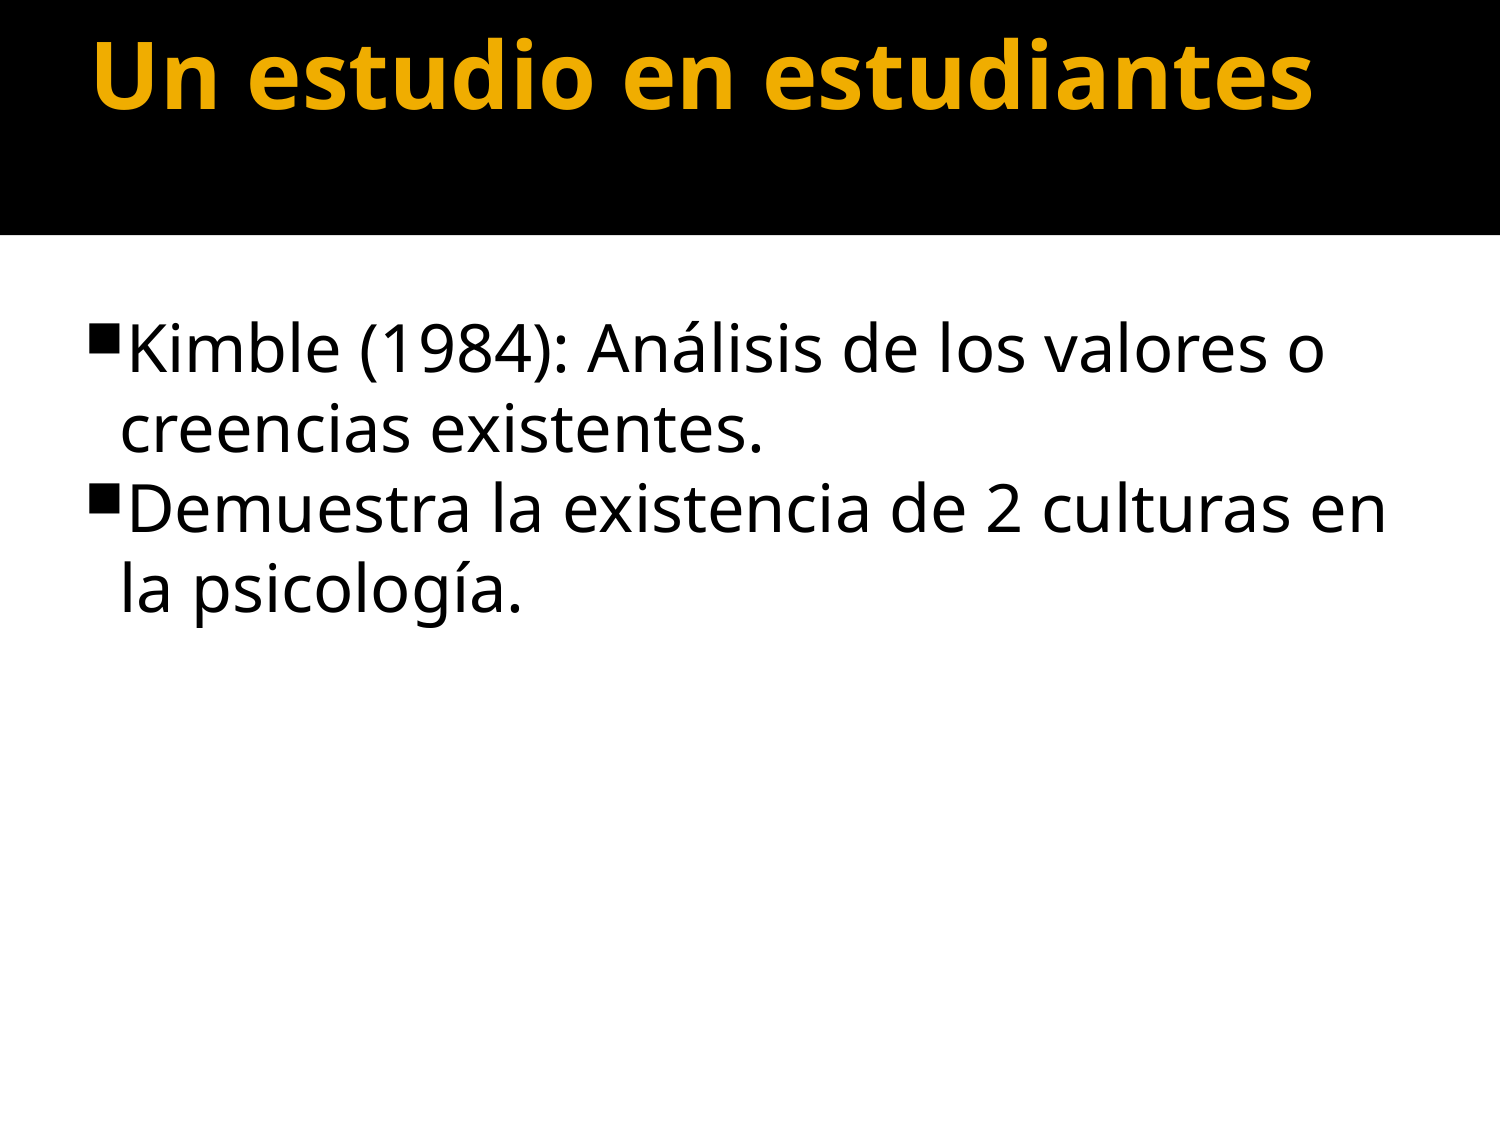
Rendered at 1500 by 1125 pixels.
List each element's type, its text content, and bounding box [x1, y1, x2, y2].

text_box Kimble (1984): Análisis de los valores o creencias existentes. Demuestra la existencia de 2 culturas en la psicología. [75, 291, 1425, 1050]
text_box Un estudio en estudiantes [75, 25, 1425, 231]
